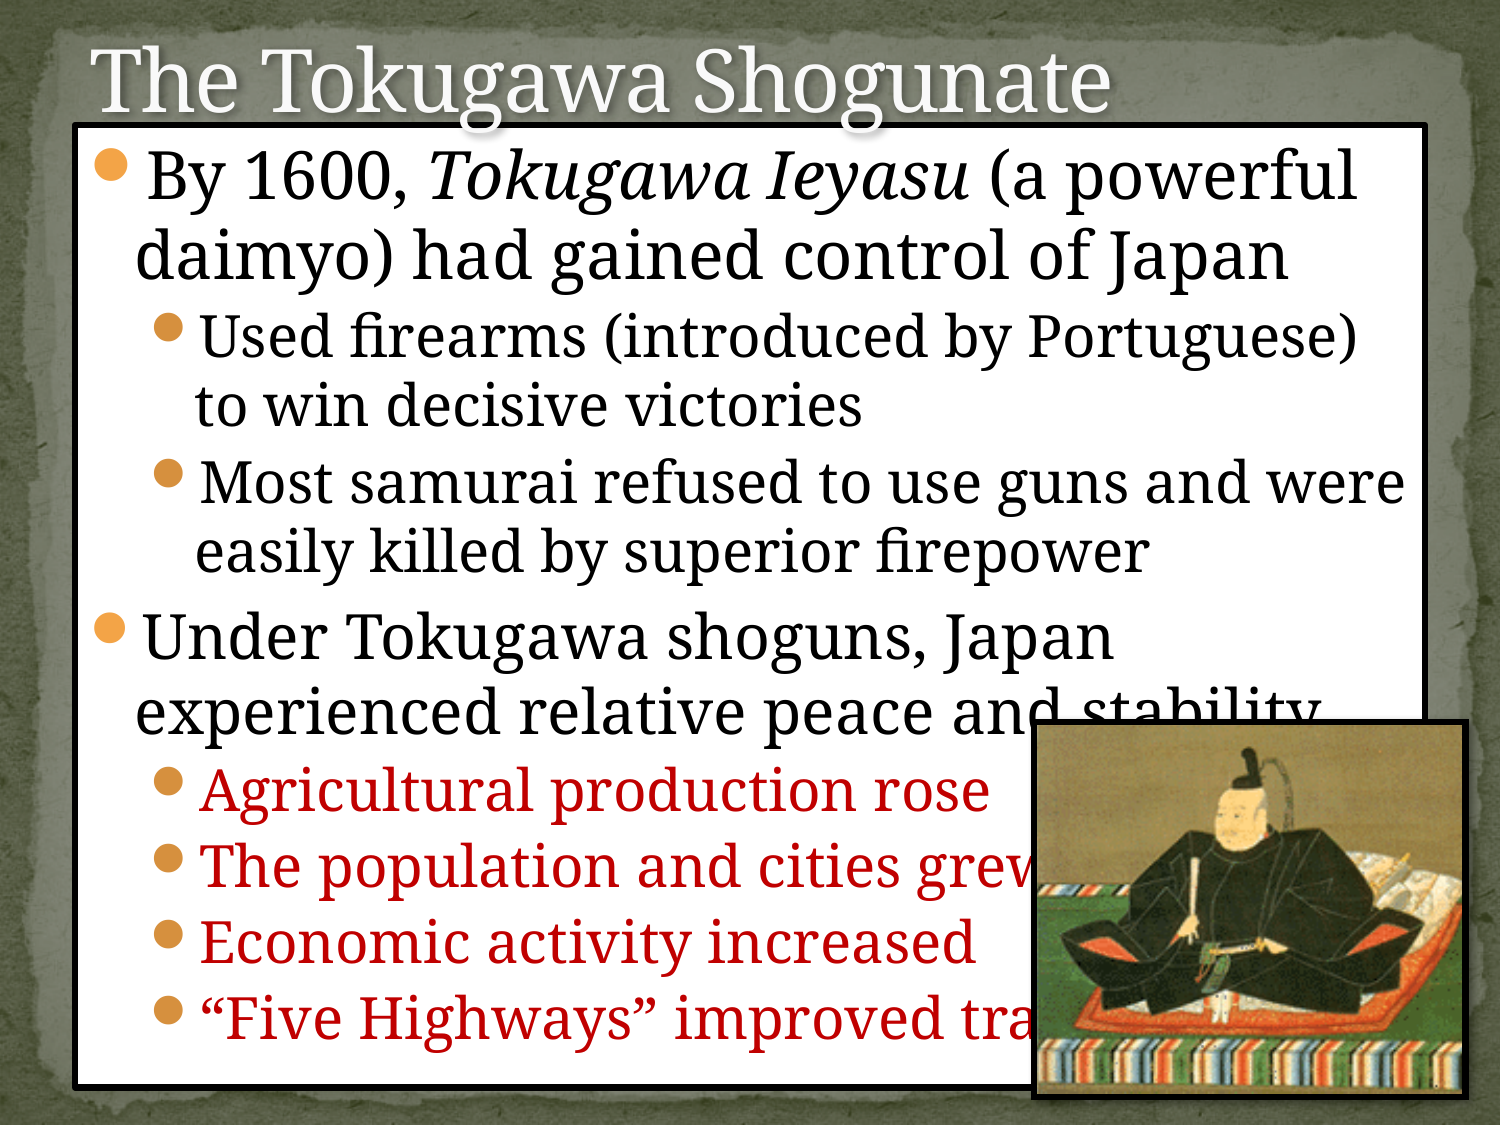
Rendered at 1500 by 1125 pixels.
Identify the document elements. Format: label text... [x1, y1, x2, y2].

list By 1600, Tokugawa Ieyasu (a powerful daimyo) had gained control of Japan Used firearms (introduced by Portuguese) to win decisive victories Most samurai refused to use guns and were easily killed by superior firepower Under Tokugawa shoguns, Japan experienced relative peace and stability Agricultural production rose The population and cities grew Economic activity increased “Five Highways” improved trade [72, 134, 1428, 1091]
title The Tokugawa Shogunate [74, 0, 1425, 138]
picture [1037, 724, 1463, 1094]
